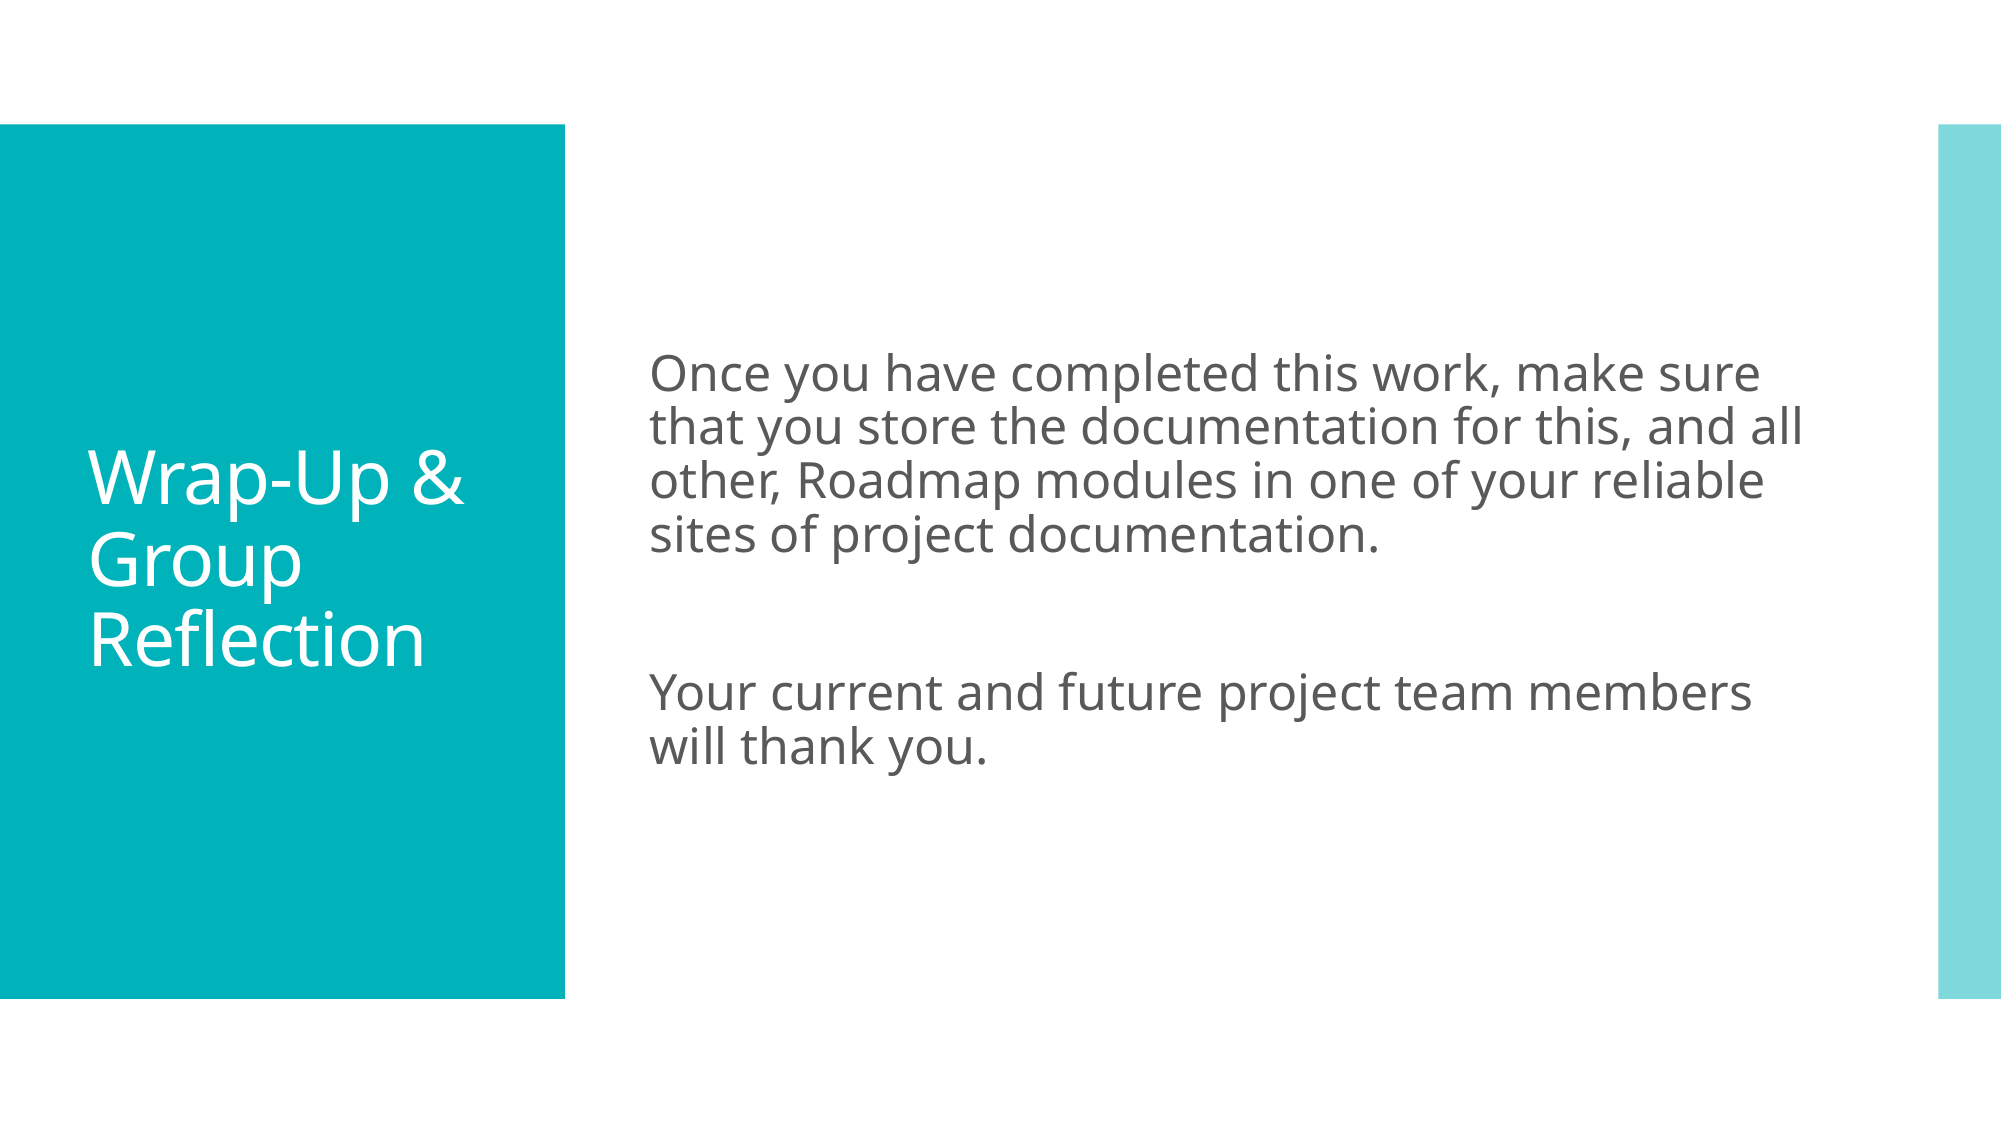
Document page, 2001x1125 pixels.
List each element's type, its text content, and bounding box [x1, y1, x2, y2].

list Once you have completed this work, make sure that you store the documentation for this, and all other, Roadmap modules in one of your reliable sites of project documentation. Your current and future project team members will thank you. [634, 141, 1835, 982]
title Wrap-Up & Group Reflection [72, 197, 493, 927]
